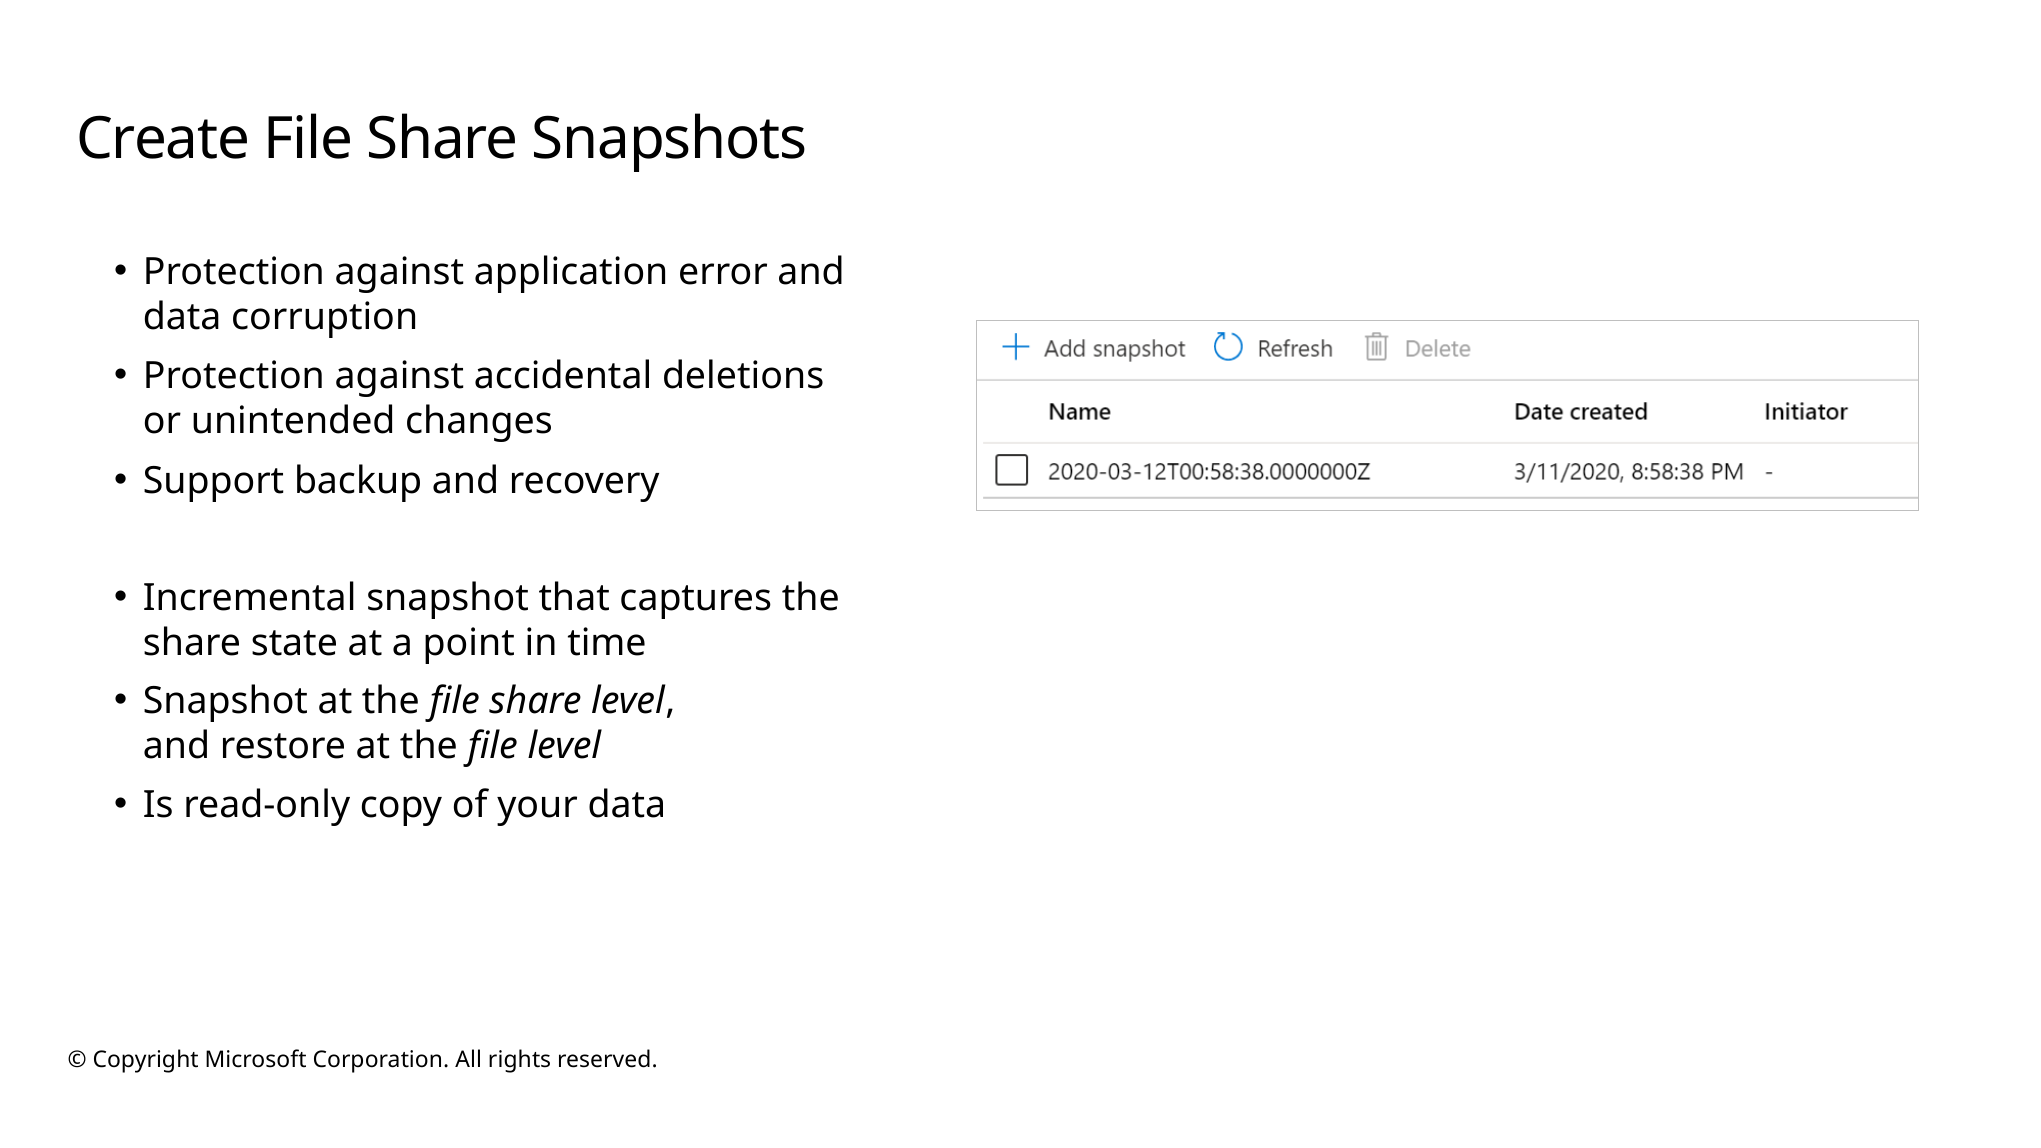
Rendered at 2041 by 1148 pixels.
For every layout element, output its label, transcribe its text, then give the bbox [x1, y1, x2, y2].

text_box Protection against application error and data corruption Protection against accidental deletions or unintended changes Support backup and recovery Incremental snapshot that captures the share state at a point in time Snapshot at the file share level, and restore at the file level Is read-only copy of your data [96, 236, 870, 830]
picture [975, 320, 1919, 512]
title Create File Share Snapshots [76, 93, 1968, 230]
